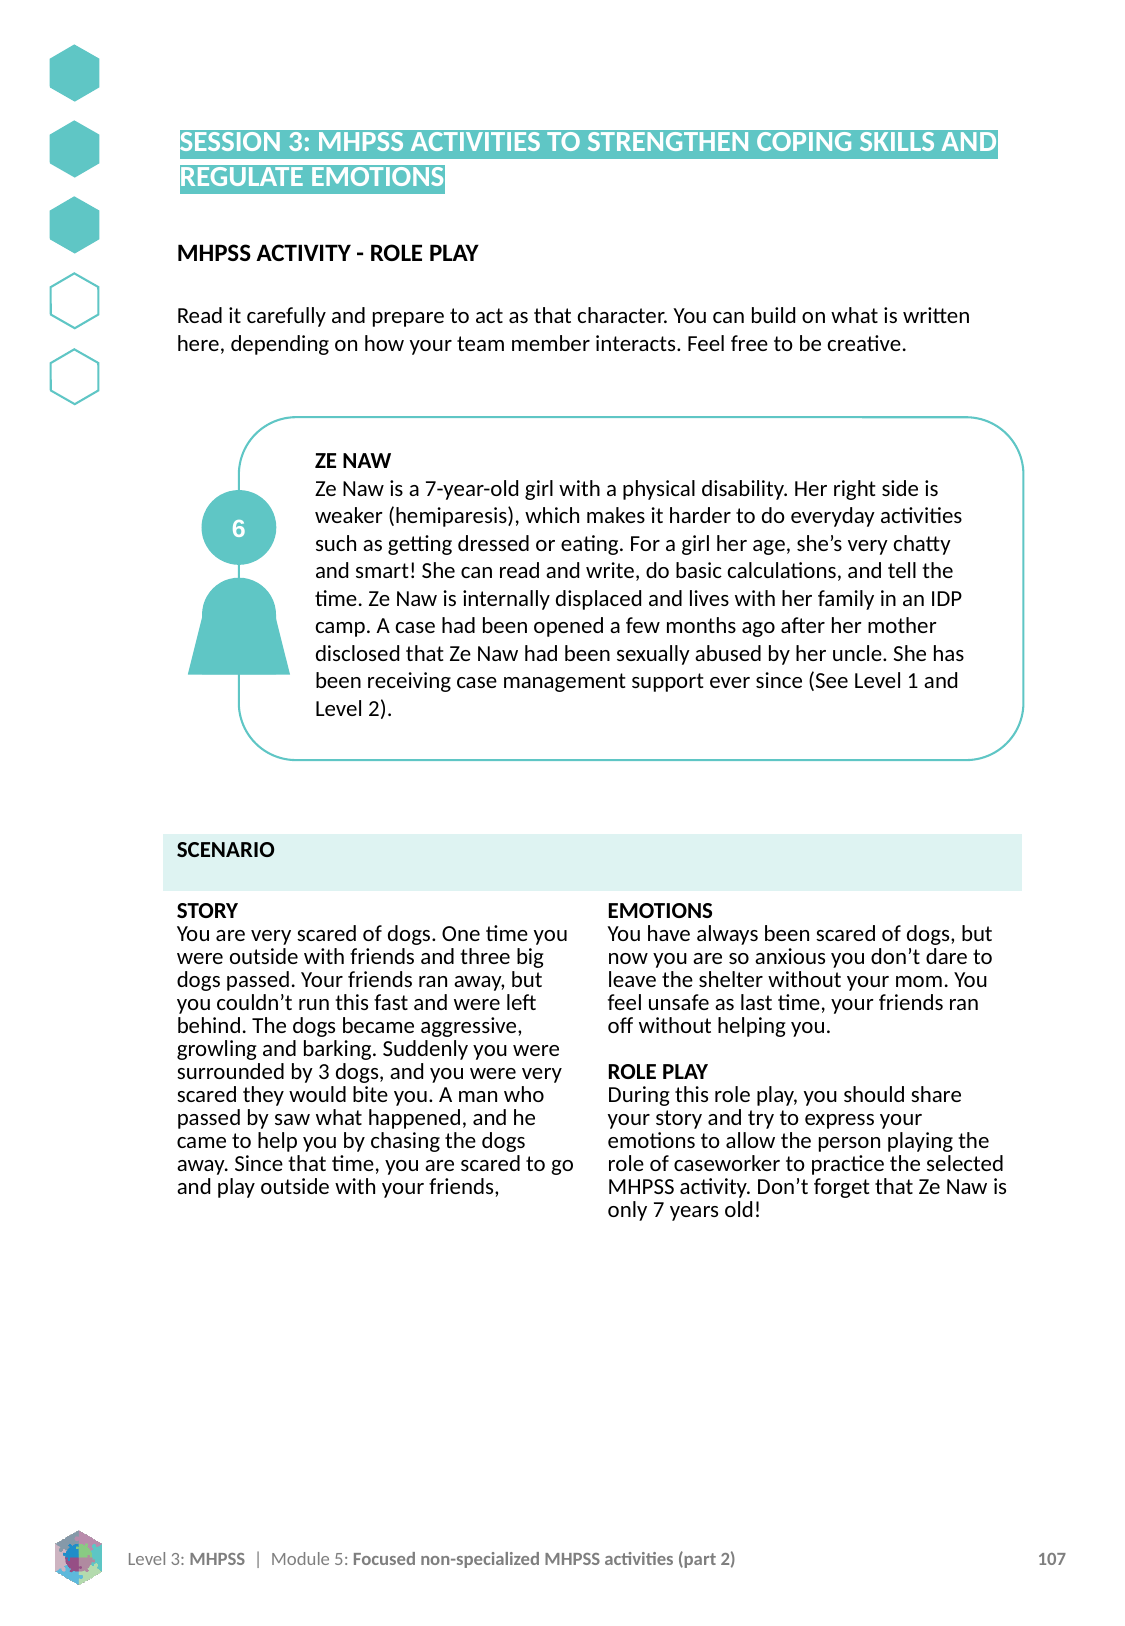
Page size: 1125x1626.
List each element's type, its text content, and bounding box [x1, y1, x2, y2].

text_box [50, 197, 99, 253]
table_cell STORY You are very scared of dogs. One time you were outside with friends and three big dogs passed. Your friends ran away, but you couldn’t run this fast and were left behind. The dogs became aggressive, growling and barking. Suddenly you were surrounded by 3 dogs, and you were very scared they would bite you. A man who passed by saw what happened, and he came to help you by chasing the dogs away. Since that time, you are scared to go and play outside with your friends, [163, 897, 592, 1292]
table_header SCENARIO [163, 834, 1022, 891]
text_box [50, 349, 99, 405]
picture [55, 1530, 102, 1585]
text_box Read it carefully and prepare to act as that character. You can build on what is written here, depending on how your team member interacts. Feel free to be creative. [161, 293, 1026, 364]
text_box v [238, 417, 1024, 761]
text_box MHPSS ACTIVITY - ROLE PLAY [161, 229, 1026, 274]
text_box SESSION 3: MHPSS ACTIVITIES TO STRENGTHEN COPING SKILLS AND REGULATE EMOTIONS [164, 115, 1027, 201]
text_box [50, 45, 99, 101]
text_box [187, 489, 291, 675]
text_box [50, 121, 99, 177]
text_box [50, 273, 99, 329]
text_box ZE NAW Ze Naw is a 7-year-old girl with a physical disability. Her right side is weaker (hemiparesis), which makes it harder to do everyday activities such as getting dressed or eating. For a girl her age, she’s very chatty and smart! She can read and write, do basic calculations, and tell the time. Ze Naw is internally displaced and lives with her family in an IDP camp. A case had been opened a few months ago after her mother disclosed that Ze Naw had been sexually abused by her uncle. She has been receiving case management support ever since (See Level 1 and Level 2). [300, 438, 991, 728]
table_cell EMOTIONS You have always been scared of dogs, but now you are so anxious you don’t dare to leave the shelter without your mom. You feel unsafe as last time, your friends ran off without helping you. ROLE PLAY During this role play, you should share your story and try to express your emotions to allow the person playing the role of caseworker to practice the selected MHPSS activity. Don’t forget that Ze Naw is only 7 years old! [594, 897, 1022, 1292]
